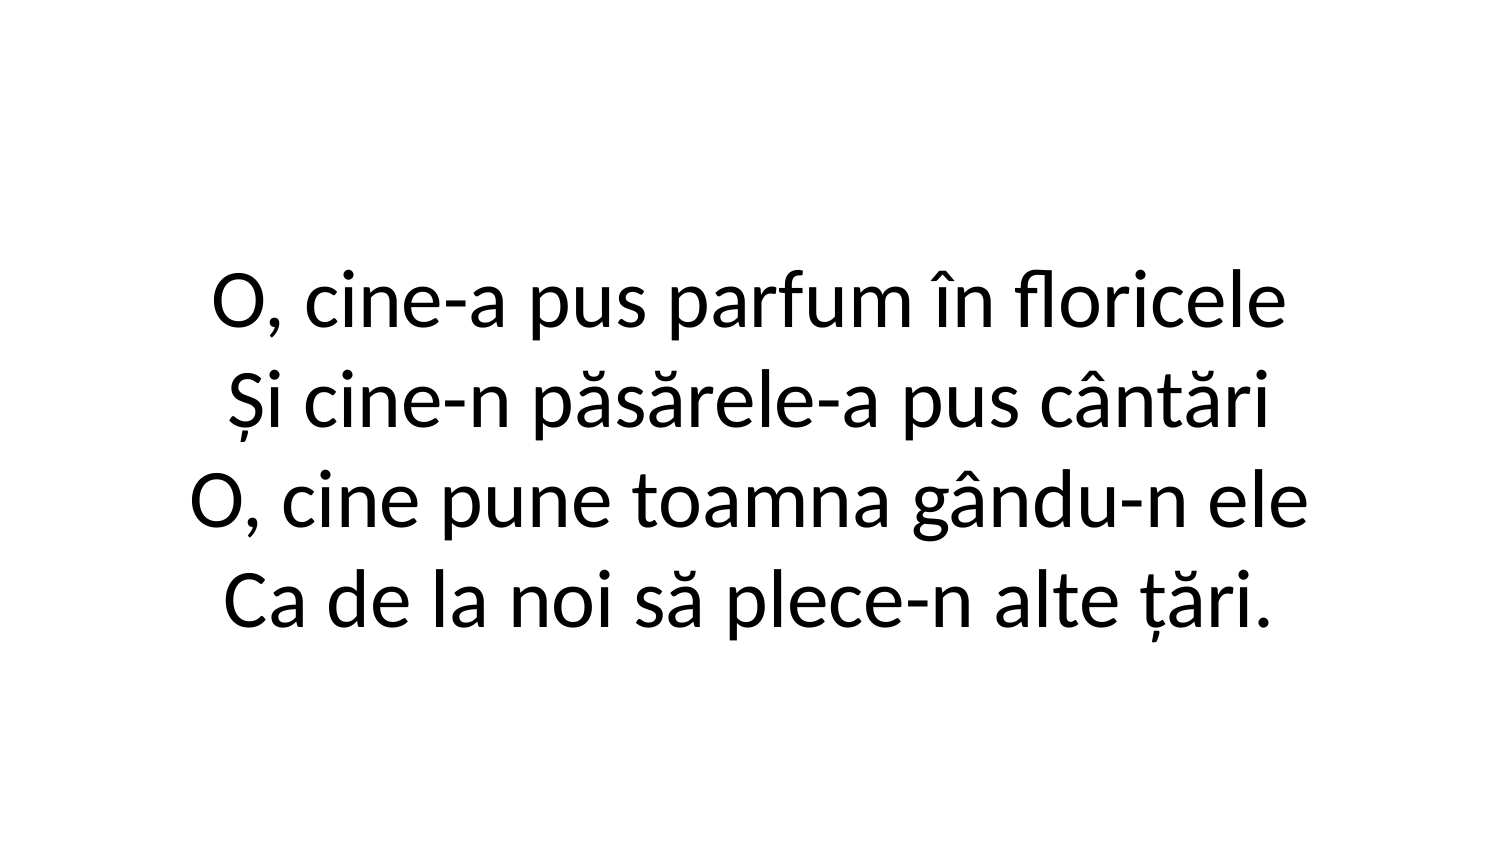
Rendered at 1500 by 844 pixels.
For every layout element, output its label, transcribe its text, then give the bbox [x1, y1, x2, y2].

text_box O, cine-a pus parfum în floricele Și cine-n păsărele-a pus cântări O, cine pune toamna gându-n ele Ca de la noi să plece-n alte țări. [174, 192, 1326, 652]
